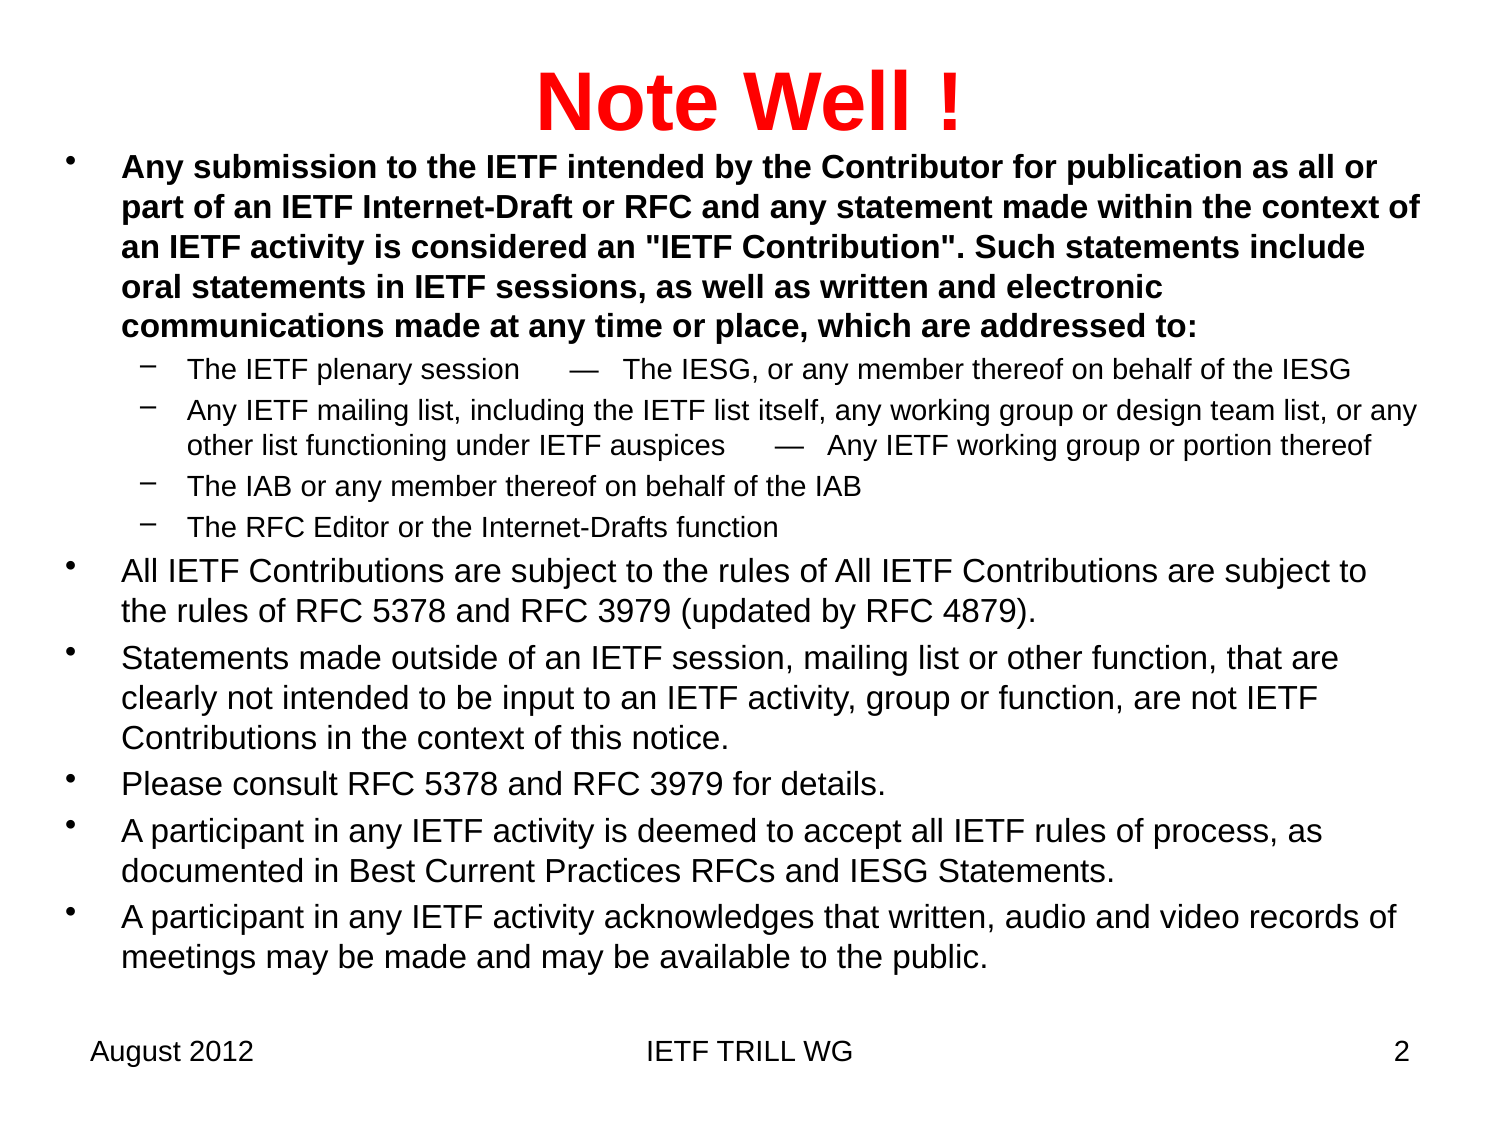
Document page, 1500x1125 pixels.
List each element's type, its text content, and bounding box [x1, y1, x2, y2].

slide_number 2 [1074, 1050, 1426, 1103]
title Note Well ! [75, 45, 1425, 137]
footer IETF TRILL WG [512, 1050, 988, 1103]
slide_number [74, 1050, 426, 1103]
list Any submission to the IETF intended by the Contributor for publication as all or part of an IETF Internet-Draft or RFC and any statement made within the context of an IETF activity is considered an "IETF Contribution". Such statements include oral statements in IETF sessions, as well as written and electronic communications made at any time or place, which are addressed to: The IETF plenary session — The IESG, or any member thereof on behalf of the IESG Any IETF mailing list, including the IETF list itself, any working group or design team list, or any other list functioning under IETF auspices — Any IETF working group or portion thereof The IAB or any member thereof on behalf of the IAB The RFC Editor or the Internet-Drafts function All IETF Contributions are subject to the rules of All IETF Contributions are subject to the rules of RFC 5378 and RFC 3979 (updated by RFC 4879). Statements made outside of an IETF session, mailing list or other function, that are clearly not intended to be input to an IETF activity, group or function, are not IETF Contributions in the context of this notice. Please consult RFC 5378 and RFC 3979 for details. A participant in any IETF activity is deemed to accept all IETF rules of process, as documented in Best Current Practices RFCs and IESG Statements. A participant in any IETF activity acknowledges that written, audio and video records of meetings may be made and may be available to the public. [50, 137, 1438, 1050]
